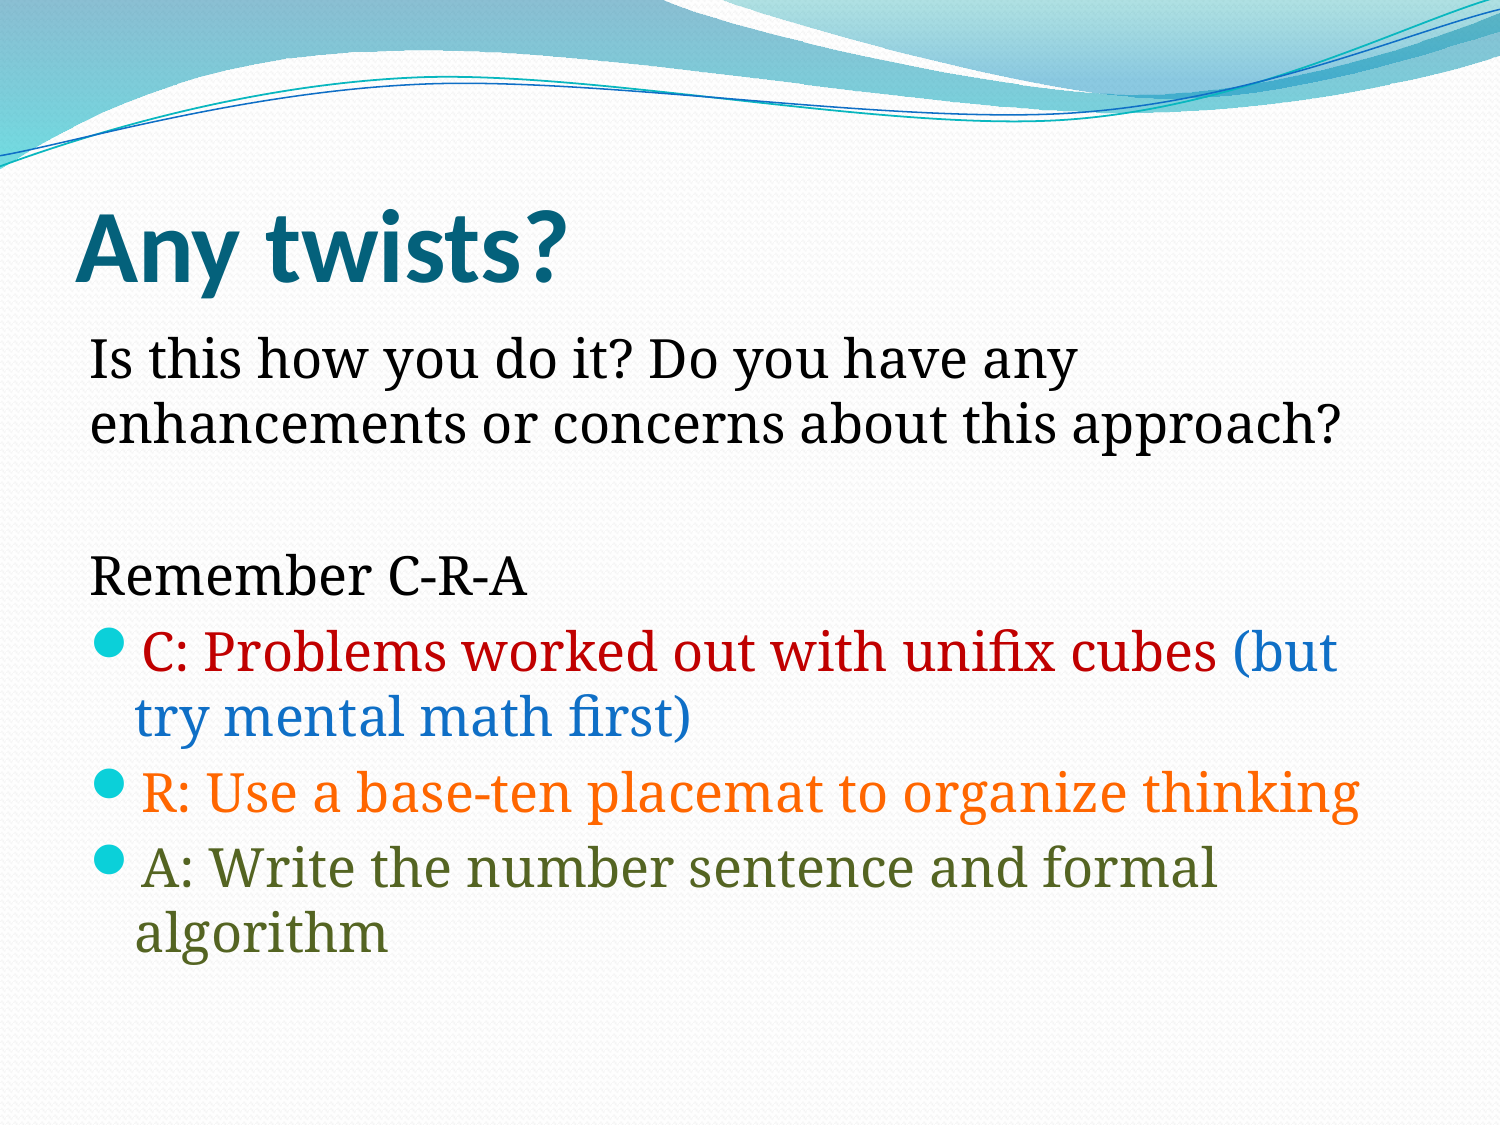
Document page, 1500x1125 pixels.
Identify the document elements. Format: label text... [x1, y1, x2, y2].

list Is this how you do it? Do you have any enhancements or concerns about this approach? Remember C-R-A C: Problems worked out with unifix cubes (but try mental math first) R: Use a base-ten placemat to organize thinking A: Write the number sentence and formal algorithm [75, 317, 1425, 1038]
title Any twists? [75, 115, 1425, 303]
